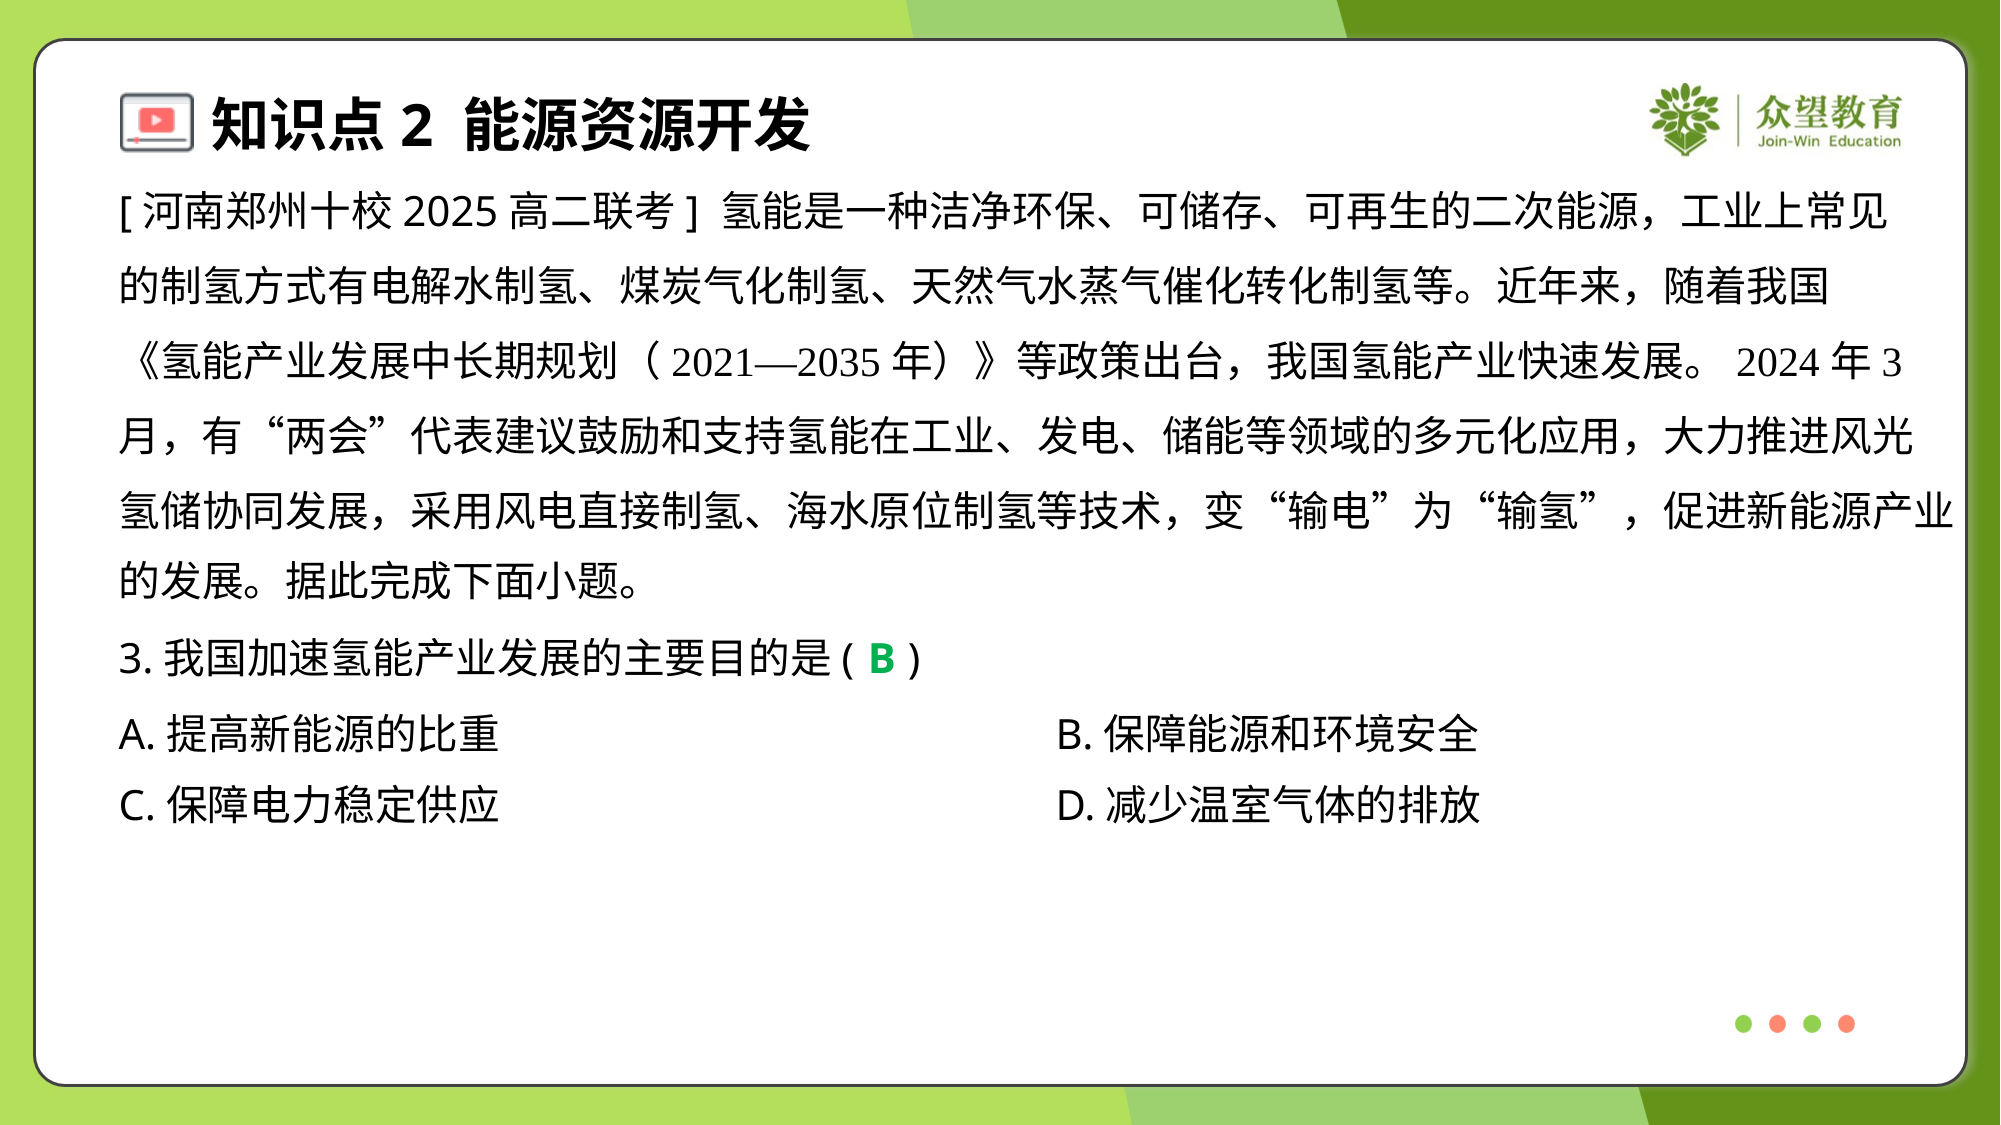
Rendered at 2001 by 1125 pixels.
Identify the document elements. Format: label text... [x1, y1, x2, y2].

text_box 3.我国加速氢能产业发展的主要目的是( ) [912, 606, 1883, 673]
text_box B [852, 606, 912, 674]
text_box 3.我国加速氢能产业发展的主要目的是( ) [118, 606, 852, 673]
text_box [河南郑州十校2025高二联考] 氢能是一种洁净环保、可储存、可再生的二次能源，工业上常见 的制氢方式有电解水制氢、煤炭气化制氢、天然气水蒸气催化转化制氢等。近年来，随着我国 《氢能产业发展中长期规划（2021—2035年）》等政策出台，我国氢能产业快速发展。2024年3 月，有“两会”代表建议鼓励和支持氢能在工业、发电、储能等领域的多元化应用，大力推进风光 氢储协同发展，采用风电直接制氢、海水原位制氢等技术，变“输电”为“输氢”，促进新能源产业 的发展。据此完成下面小题。 [118, 159, 1883, 598]
text_box A.提高新能源的比重 B.保障能源和环境安全 C.保障电力稳定供应 D.减少温室气体的排放 [118, 683, 1883, 822]
picture [0, 0, 2000, 1125]
